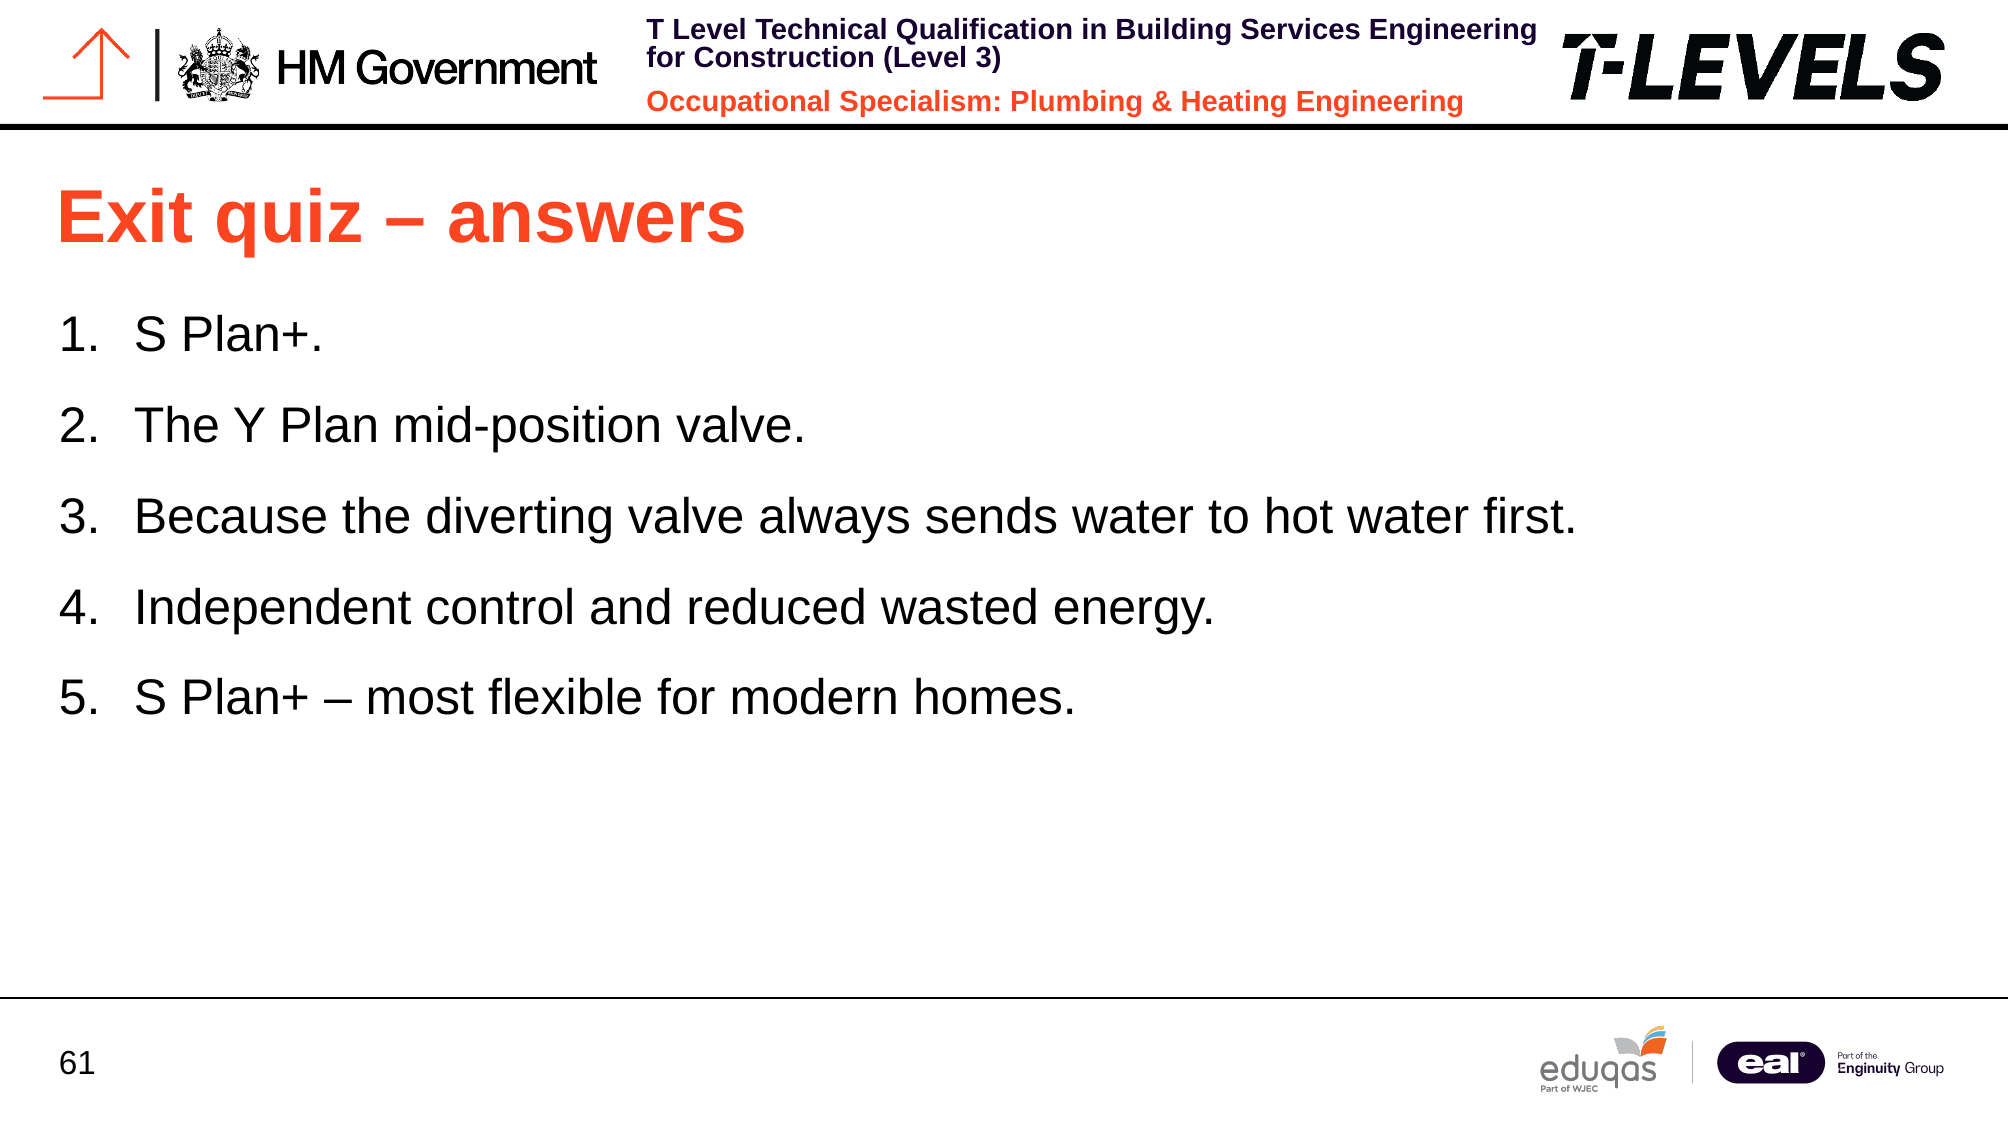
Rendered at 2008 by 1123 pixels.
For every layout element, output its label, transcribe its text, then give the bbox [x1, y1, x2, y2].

list S Plan+. The Y Plan mid-position valve. Because the diverting valve always sends water to hot water first. Independent control and reduced wasted energy. S Plan+ – most flexible for modern homes. [59, 295, 1949, 975]
picture [1535, 1021, 1949, 1097]
picture [1543, 25, 1964, 108]
picture [155, 28, 597, 102]
picture [38, 27, 136, 100]
title Exit quiz – answers [41, 111, 1949, 314]
